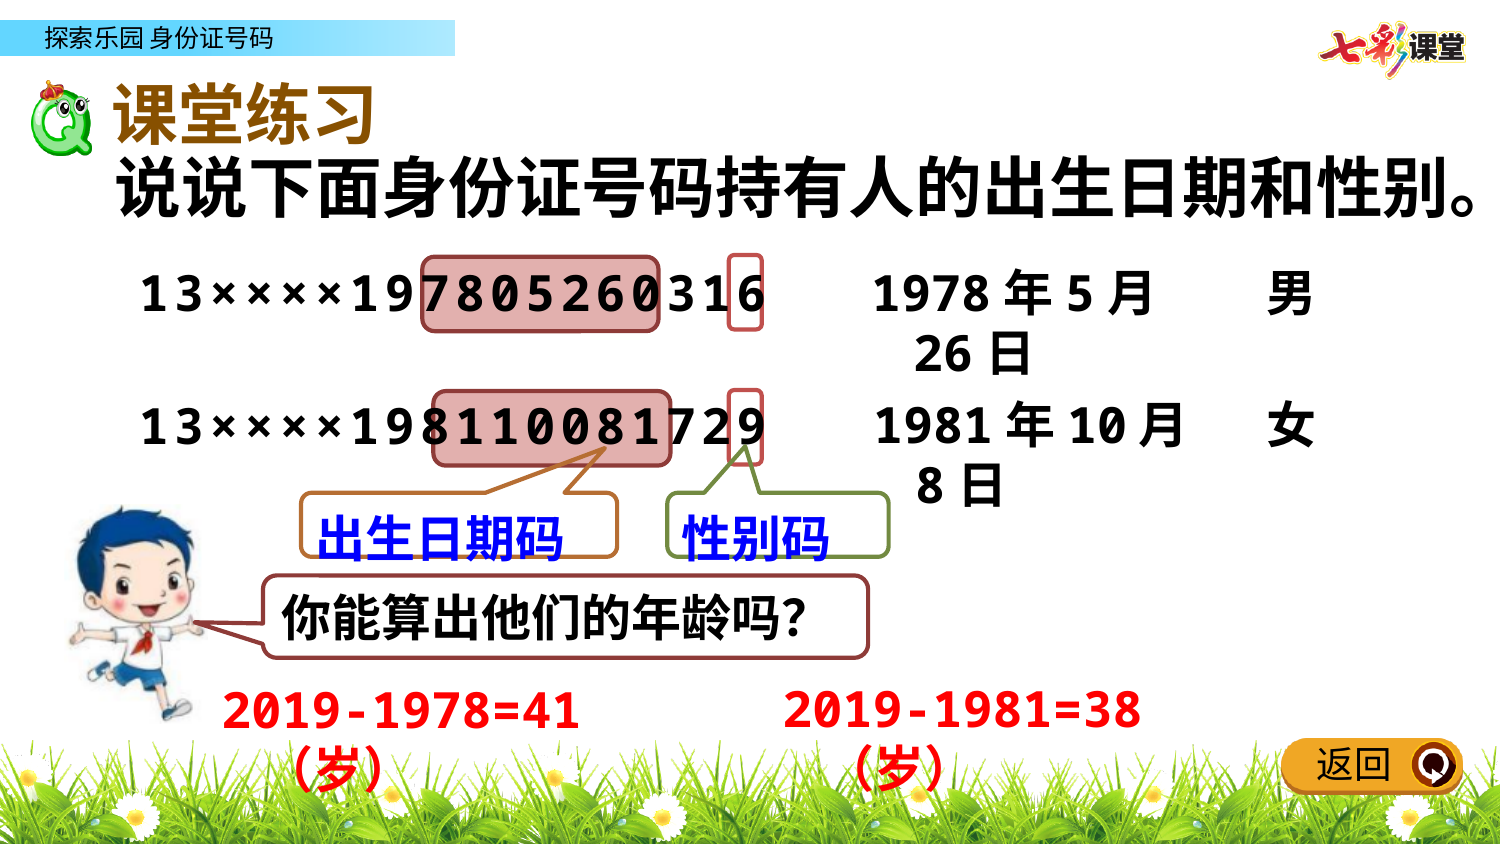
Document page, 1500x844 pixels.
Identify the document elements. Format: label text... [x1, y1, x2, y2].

text_box [591, 458, 672, 468]
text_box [1281, 733, 1464, 795]
text_box 你能算出他们的年龄吗？ [212, 573, 871, 660]
text_box 2019-1981=38（岁） [767, 669, 1226, 740]
text_box [421, 325, 660, 334]
text_box 13××××198110081729 [123, 387, 809, 458]
text_box [752, 458, 764, 467]
text_box 女 [1251, 386, 1323, 457]
text_box [726, 325, 764, 332]
text_box [432, 458, 569, 468]
text_box 性别码 [665, 444, 891, 559]
picture [31, 80, 92, 156]
text_box 2019-1978=41（岁） [206, 671, 665, 742]
picture [63, 504, 208, 724]
text_box 13××××197805260316 [123, 254, 856, 325]
picture [0, 740, 1500, 844]
text_box 1981年10月8日 [858, 386, 1225, 457]
text_box 男 [1251, 254, 1323, 325]
text_box 出生日期码 [298, 446, 620, 559]
text_box 1978年5月26日 [856, 254, 1223, 325]
text_box 课堂练习 [100, 67, 404, 159]
text_box 说说下面身份证号码持有人的出生日期和性别。 [100, 138, 1483, 209]
picture [1316, 20, 1468, 80]
